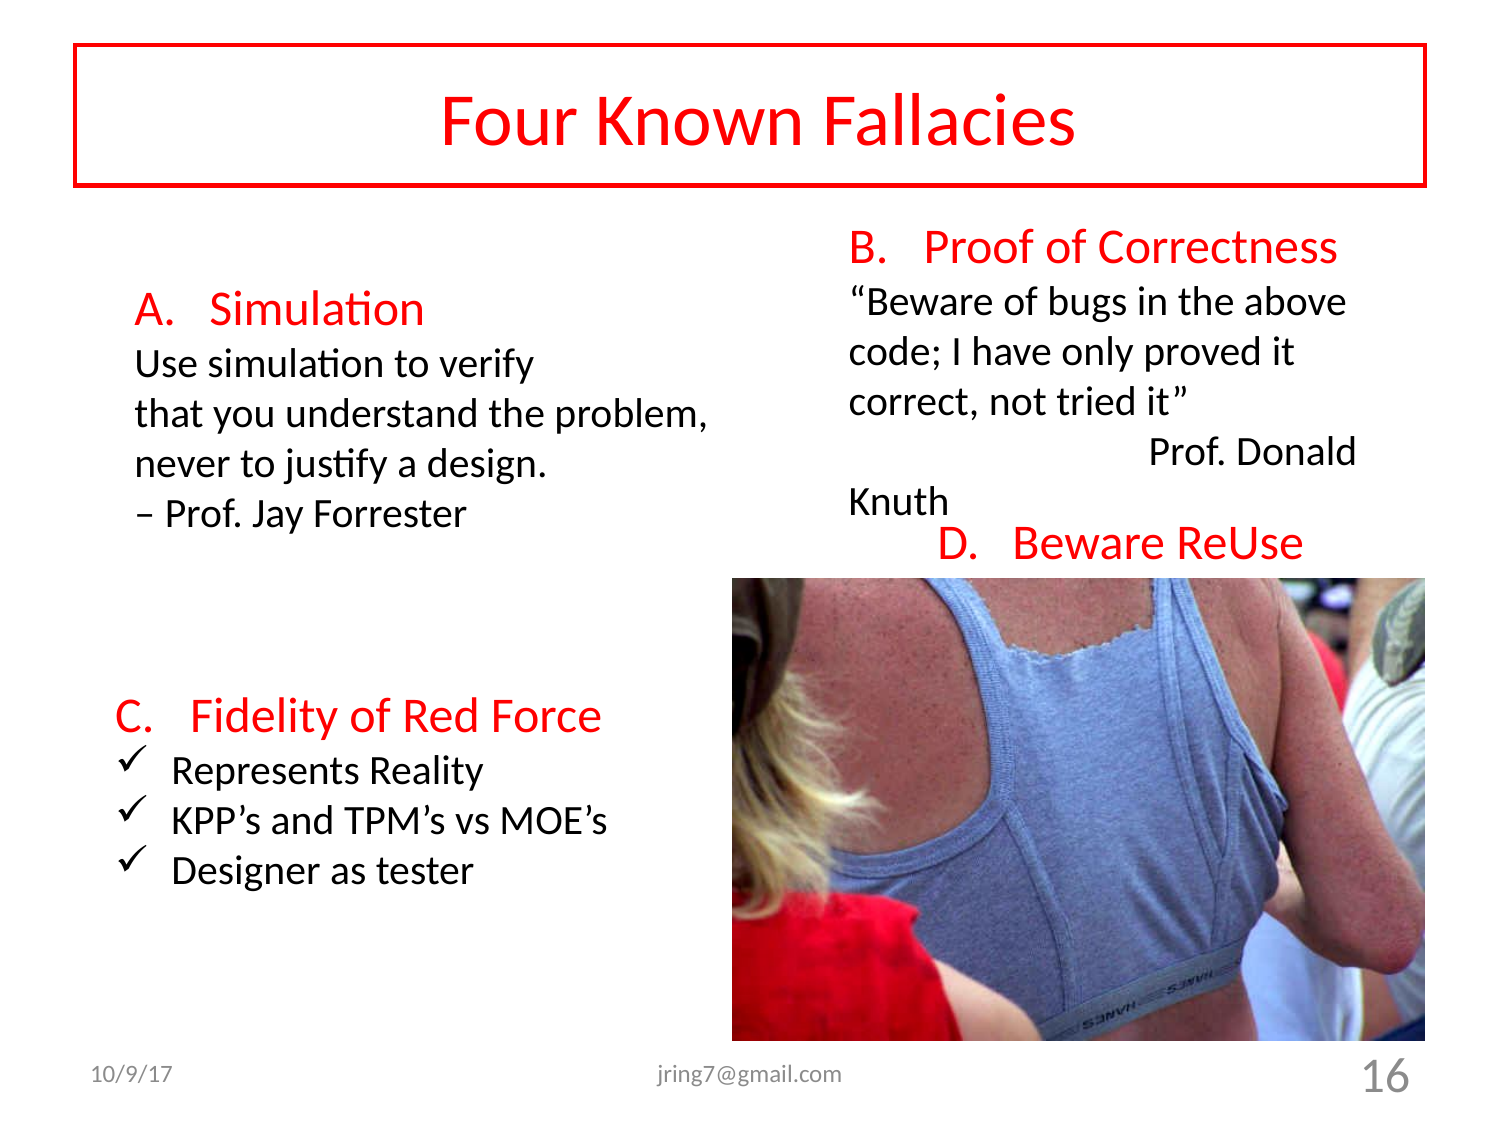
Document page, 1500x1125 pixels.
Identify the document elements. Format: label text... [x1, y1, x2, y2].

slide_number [75, 1042, 425, 1103]
title Four Known Fallacies [75, 45, 1425, 186]
slide_number 16 [1074, 1048, 1425, 1103]
footer jring7@gmail.com [512, 1042, 988, 1103]
text_box Fidelity of Red Force Represents Reality KPP’s and TPM’s vs MOE’s Designer as tester [100, 675, 656, 900]
text_box Simulation Use simulation to verify that you understand the problem, never to justify a design. – Prof. Jay Forrester [119, 268, 734, 543]
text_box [732, 501, 1425, 1041]
text_box Proof of Correctness “Beware of bugs in the above code; I have only proved it correct, not tried it” Prof. Donald Knuth [834, 206, 1389, 500]
